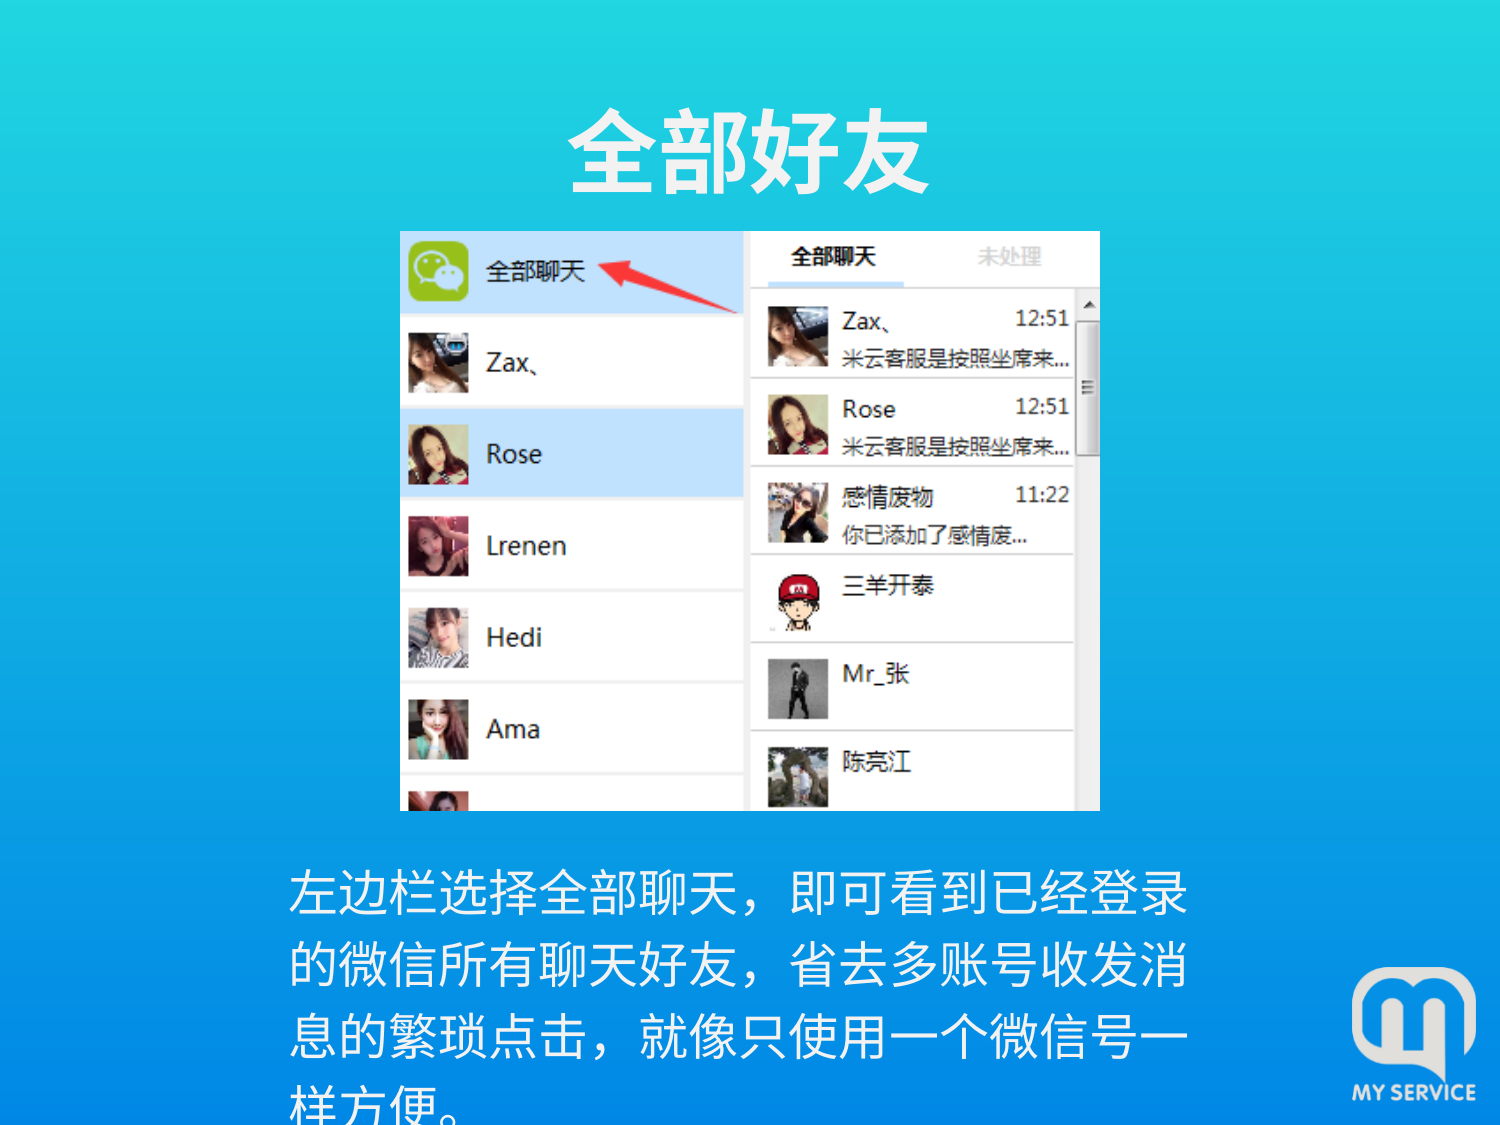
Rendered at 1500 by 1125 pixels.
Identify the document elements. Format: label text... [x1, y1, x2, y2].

text_box 左边栏选择全部聊天，即可看到已经登录的微信所有聊天好友，省去多账号收发消息的繁琐点击，就像只使用一个微信号一样方便。 [274, 842, 1226, 1125]
picture [1352, 967, 1476, 1107]
title 全部好友 [75, 45, 1425, 233]
picture [0, 231, 1500, 810]
